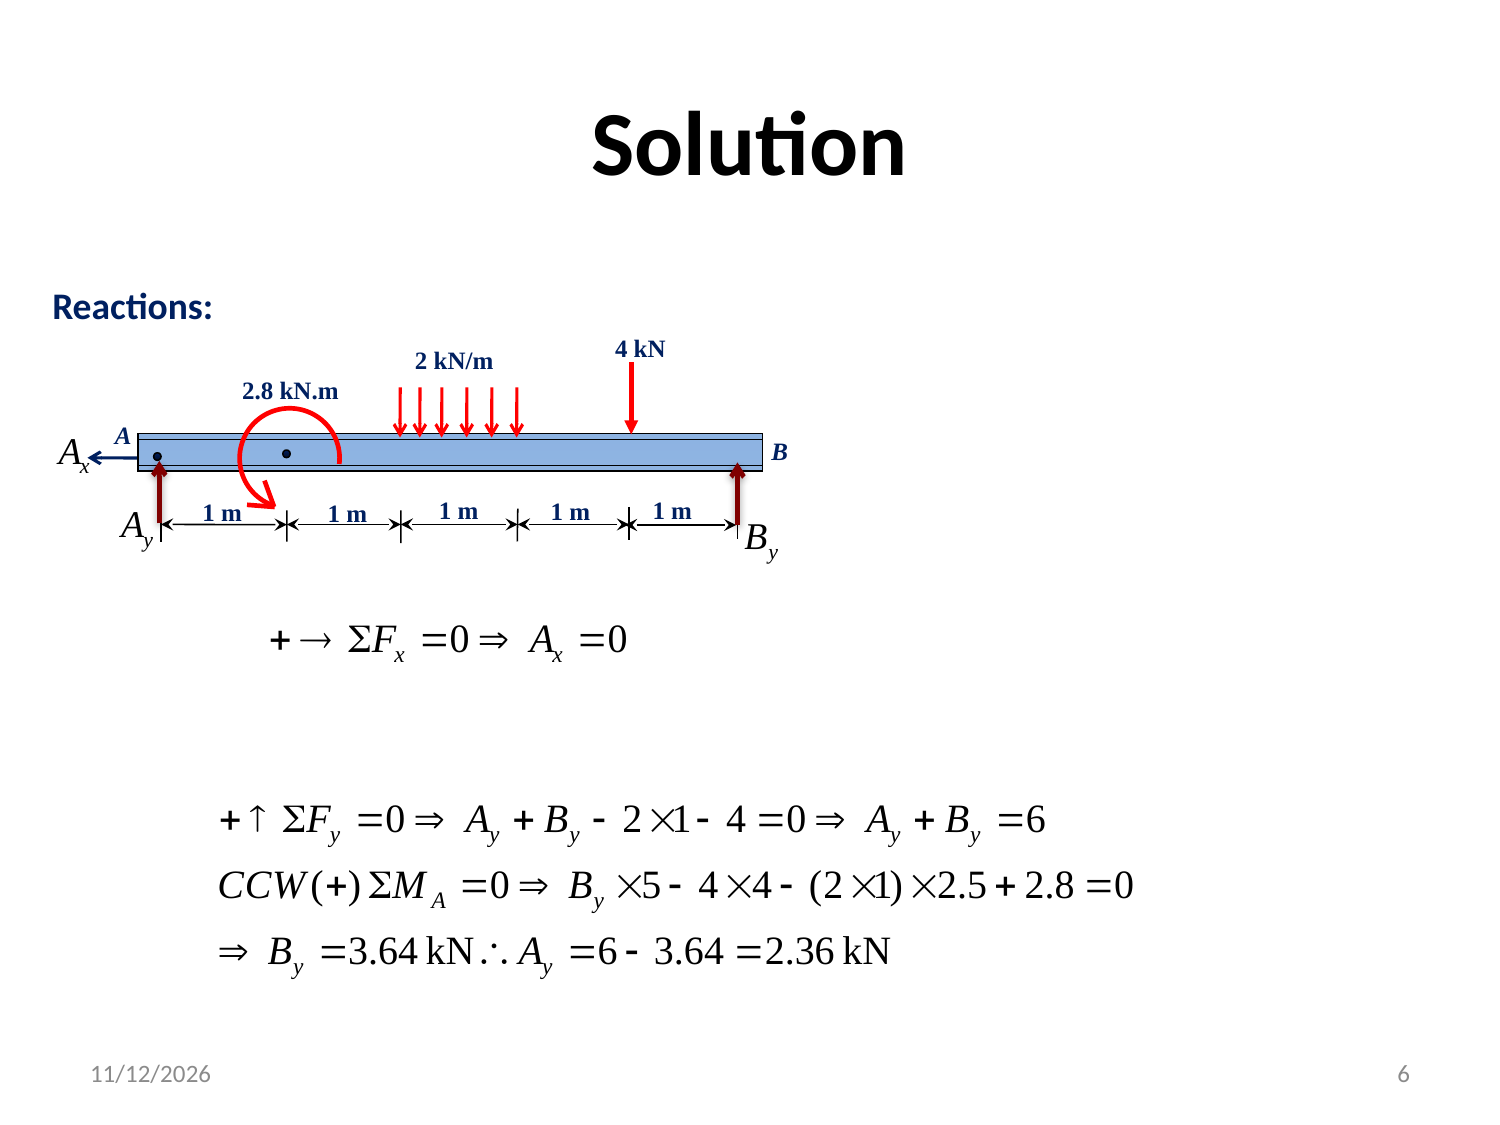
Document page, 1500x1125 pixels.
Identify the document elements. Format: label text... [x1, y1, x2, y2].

slide_number 6 [1074, 1042, 1425, 1103]
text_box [212, 787, 1140, 990]
title Solution [75, 45, 1425, 233]
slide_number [75, 1042, 425, 1103]
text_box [49, 324, 818, 573]
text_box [262, 612, 633, 674]
text_box Reactions: [37, 274, 600, 335]
